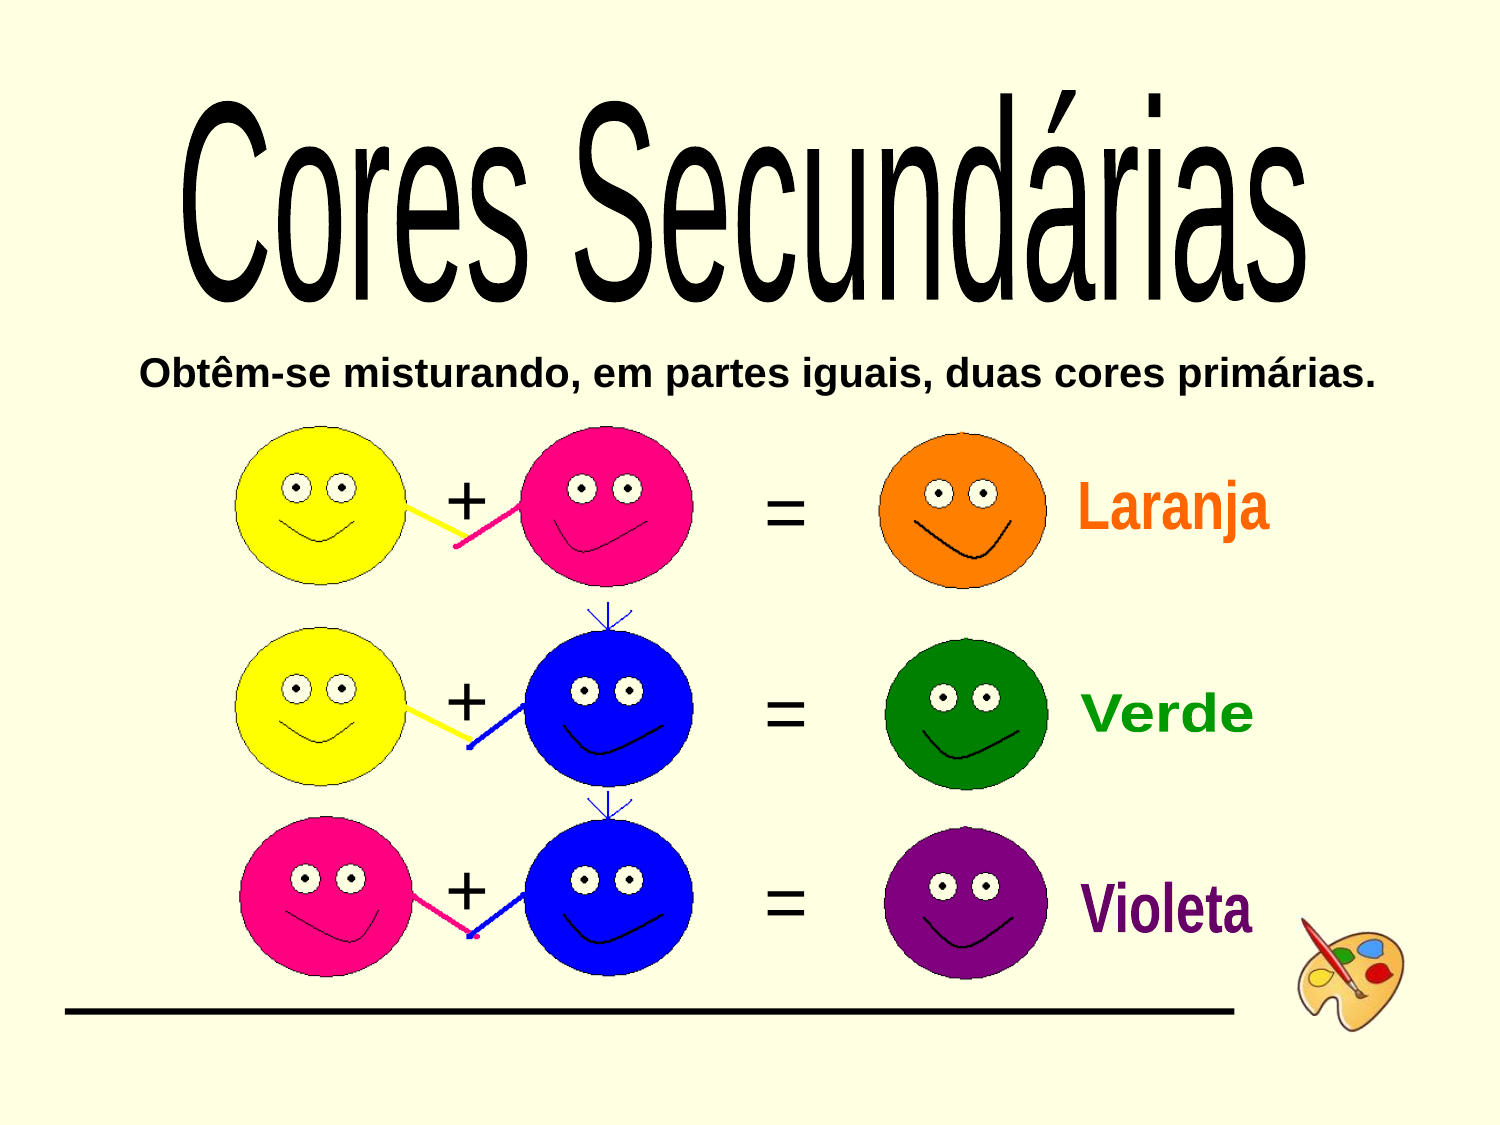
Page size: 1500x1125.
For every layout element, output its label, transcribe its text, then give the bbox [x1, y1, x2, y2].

picture [879, 822, 1058, 984]
picture [879, 632, 1058, 794]
text_box = [749, 656, 833, 762]
text_box Obtêm-se misturando, em partes iguais, duas cores primárias. [123, 338, 1400, 403]
picture [229, 420, 704, 990]
picture [1293, 916, 1410, 1033]
picture [867, 420, 1058, 599]
text_box = [749, 456, 833, 561]
text_box = [749, 846, 833, 951]
